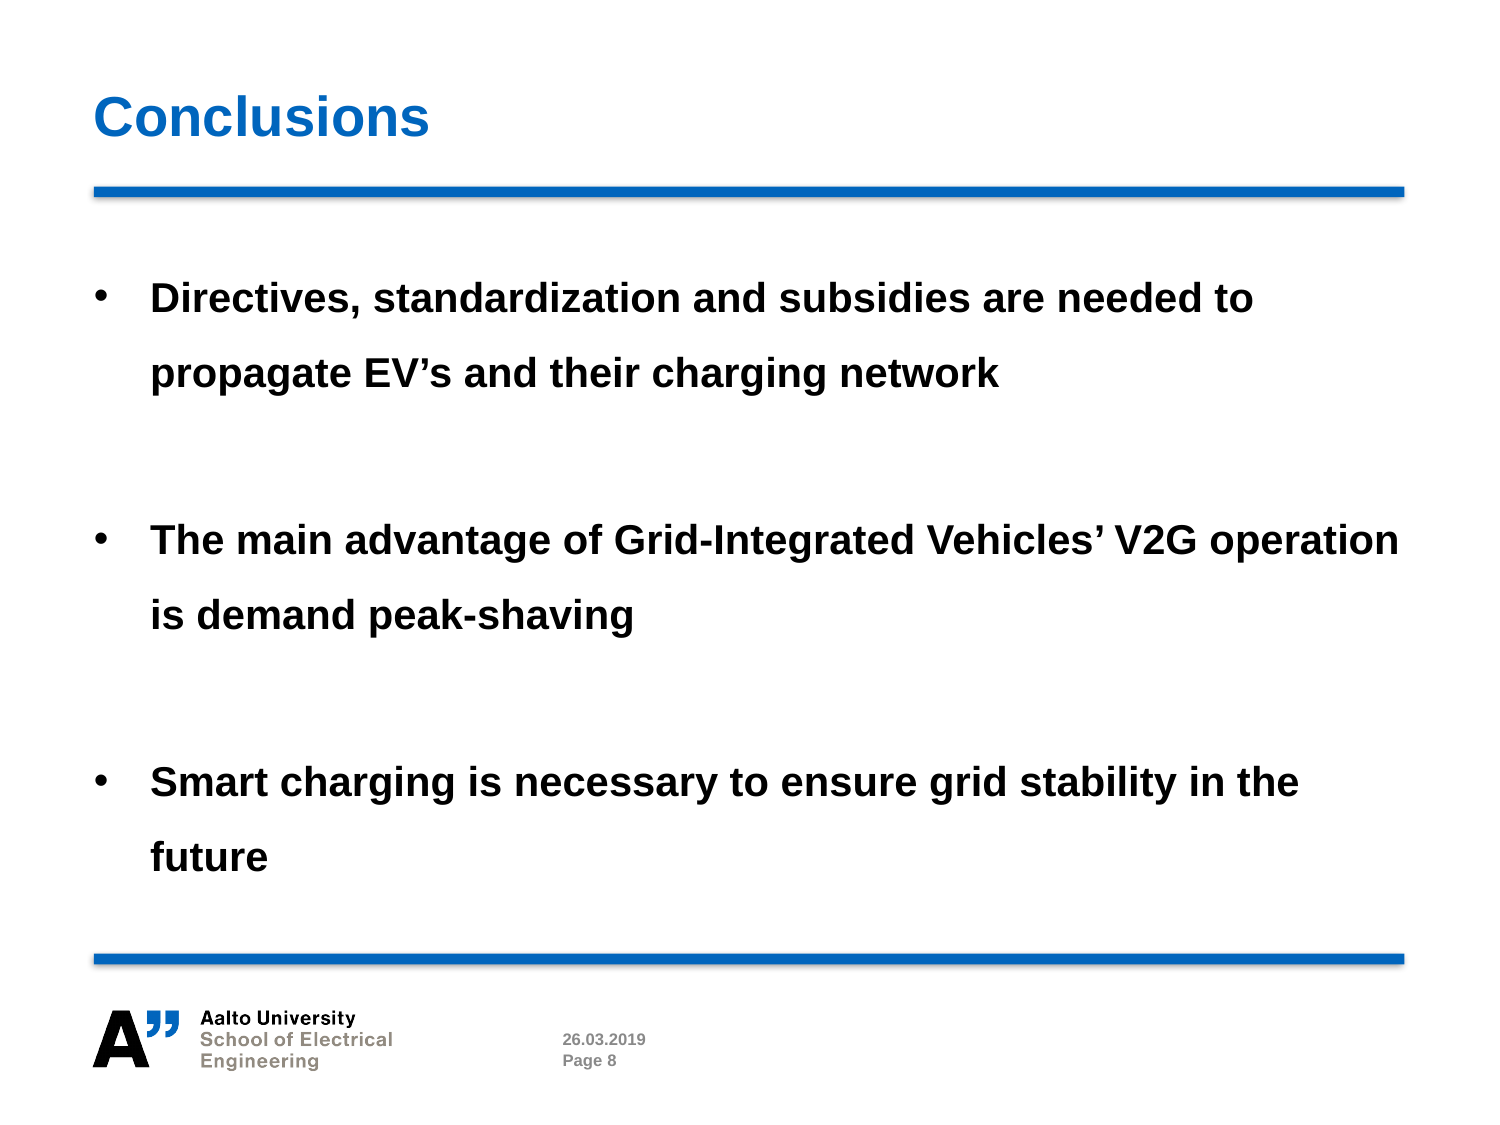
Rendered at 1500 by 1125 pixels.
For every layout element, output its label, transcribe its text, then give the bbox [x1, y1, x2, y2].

title Conclusions [93, 80, 1369, 228]
picture [35, 953, 449, 1125]
slide_number Page 8 [562, 1050, 816, 1071]
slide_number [562, 1029, 816, 1050]
list Directives, standardization and subsidies are needed to propagate EV’s and their charging network The main advantage of Grid-Integrated Vehicles’ V2G operation is demand peak-shaving Smart charging is necessary to ensure grid stability in the future [93, 245, 1429, 925]
